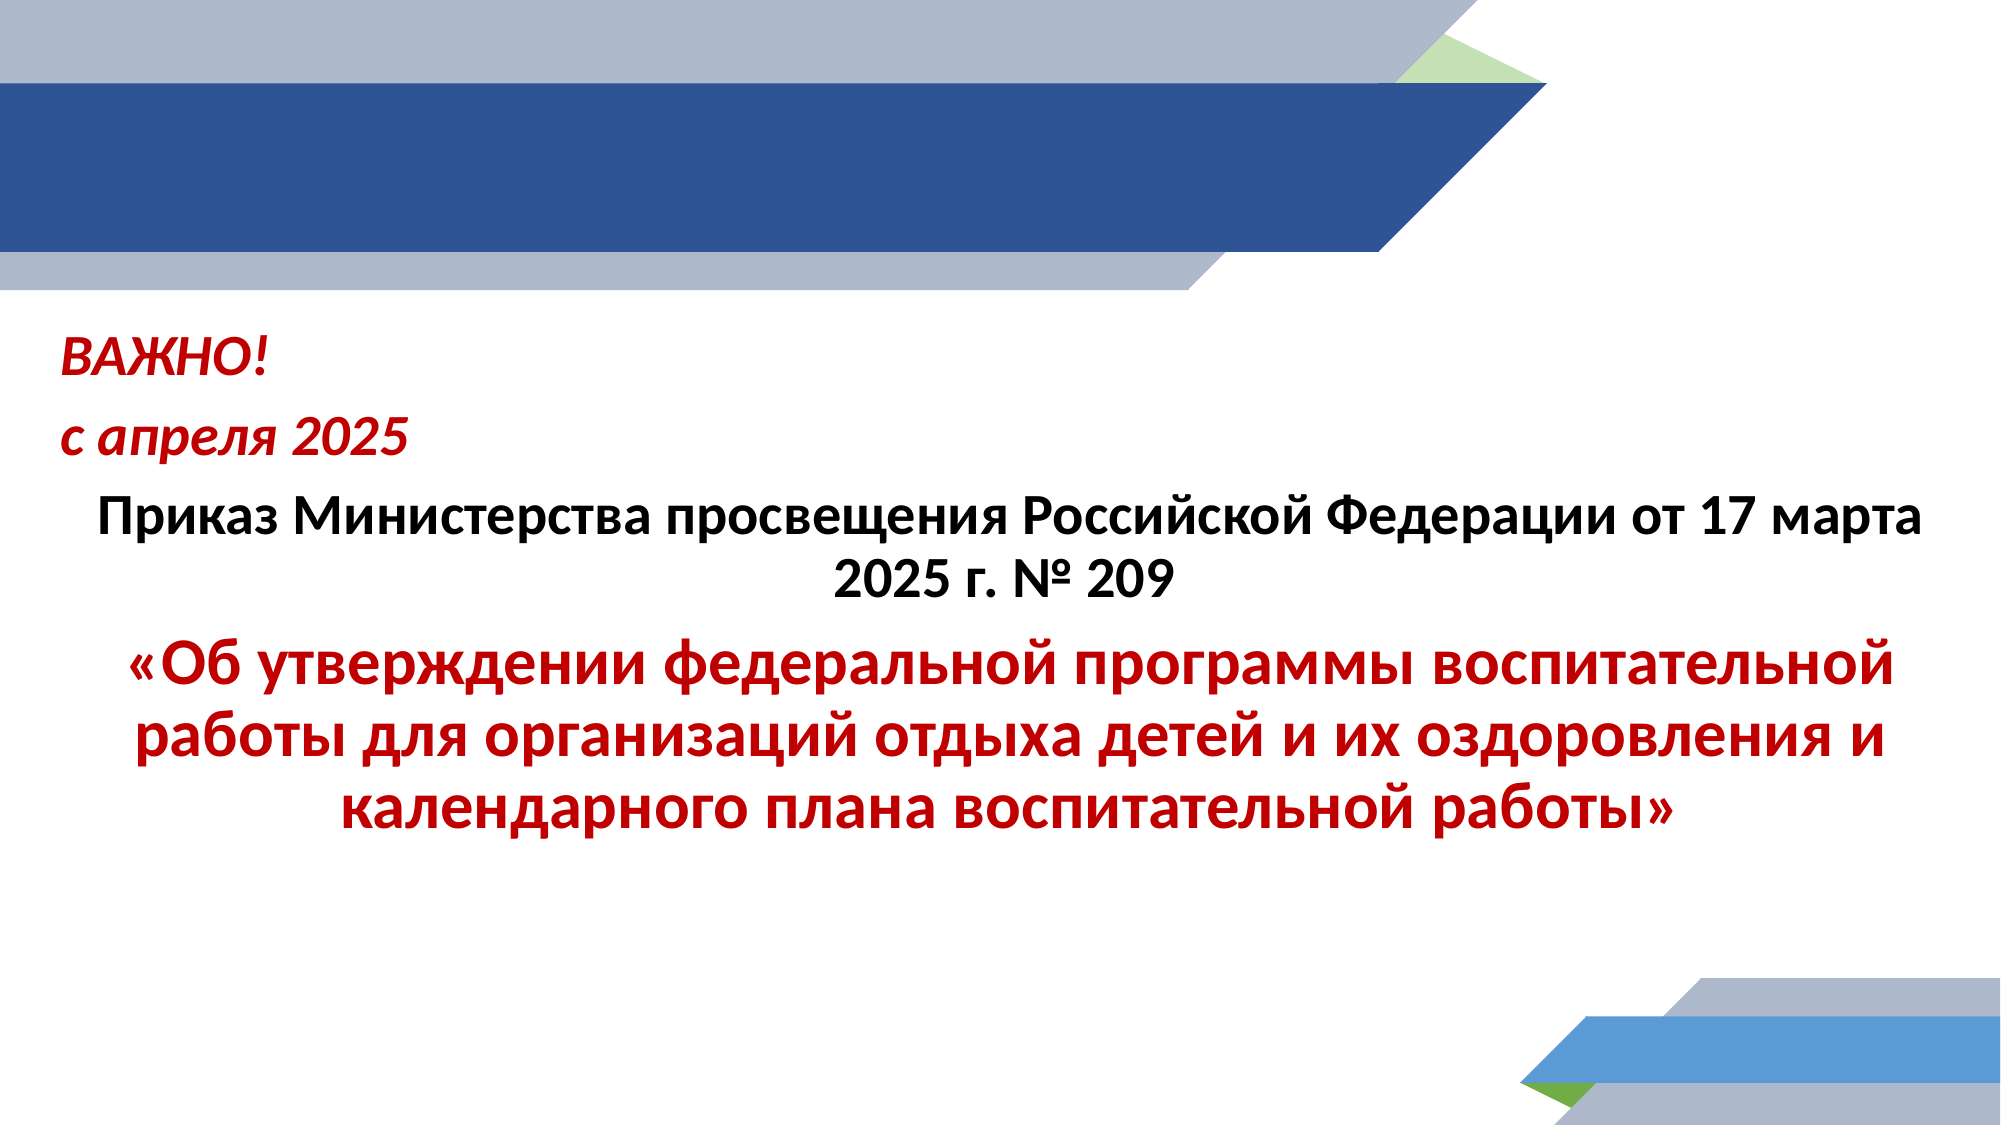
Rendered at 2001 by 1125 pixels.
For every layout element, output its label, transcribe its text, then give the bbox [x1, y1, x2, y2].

list ВАЖНО! с апреля 2025 Приказ Министерства просвещения Российской Федерации от 17 марта 2025 г. № 209 «Об утверждении федеральной программы воспитательной работы для организаций отдыха детей и их оздоровления и календарного плана воспитательной работы» [23, 54, 1977, 1083]
